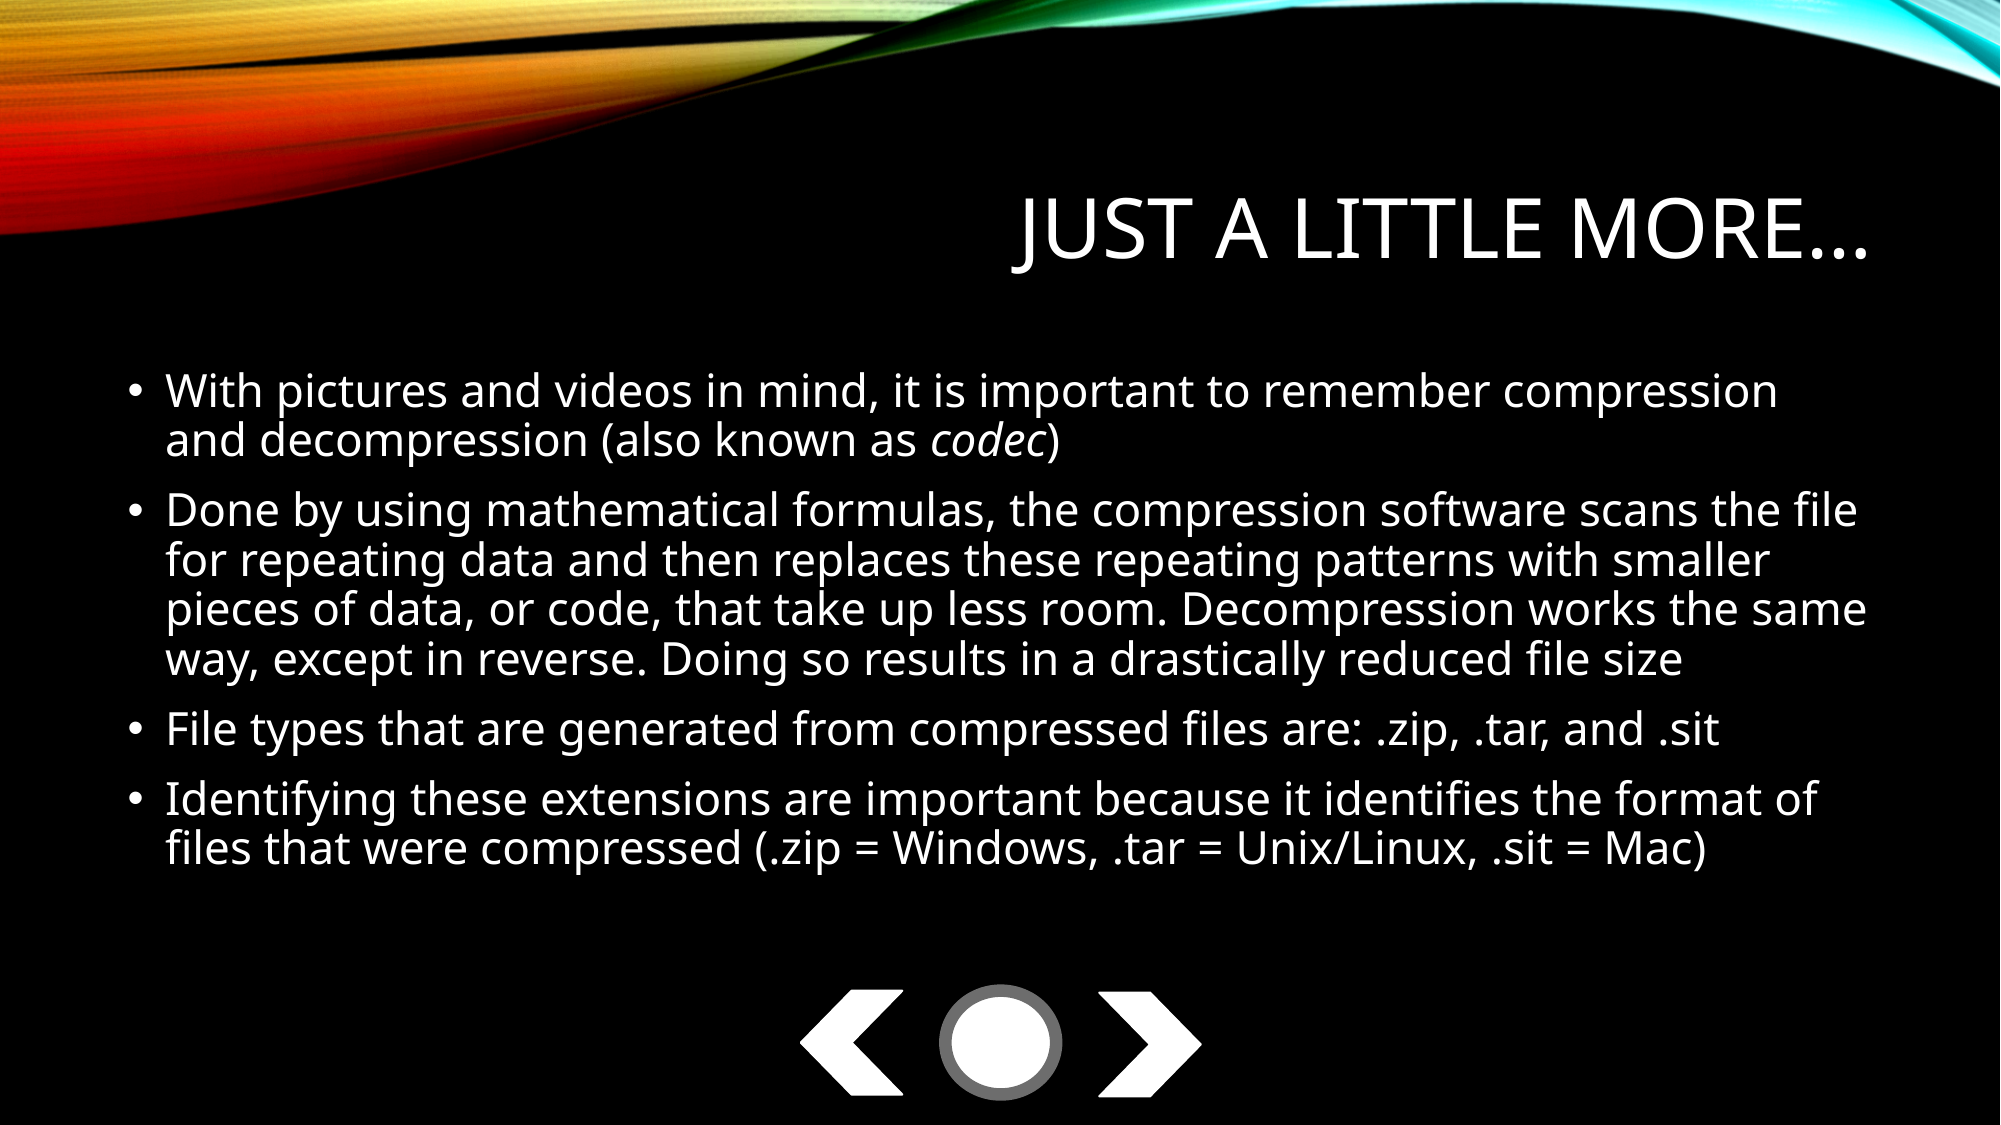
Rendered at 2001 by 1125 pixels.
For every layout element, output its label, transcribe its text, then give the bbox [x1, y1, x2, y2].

text_box [944, 989, 1058, 1096]
text_box [1098, 991, 1202, 1098]
text_box [800, 989, 904, 1096]
title Just a little more… [474, 125, 1888, 338]
list With pictures and videos in mind, it is important to remember compression and decompression (also known as codec) Done by using mathematical formulas, the compression software scans the file for repeating data and then replaces these repeating patterns with smaller pieces of data, or code, that take up less room. Decompression works the same way, except in reverse. Doing so results in a drastically reduced file size File types that are generated from compressed files are: .zip, .tar, and .sit Identifying these extensions are important because it identifies the format of files that were compressed (.zip = Windows, .tar = Unix/Linux, .sit = Mac) [112, 360, 1888, 1021]
picture [0, 0, 2000, 237]
